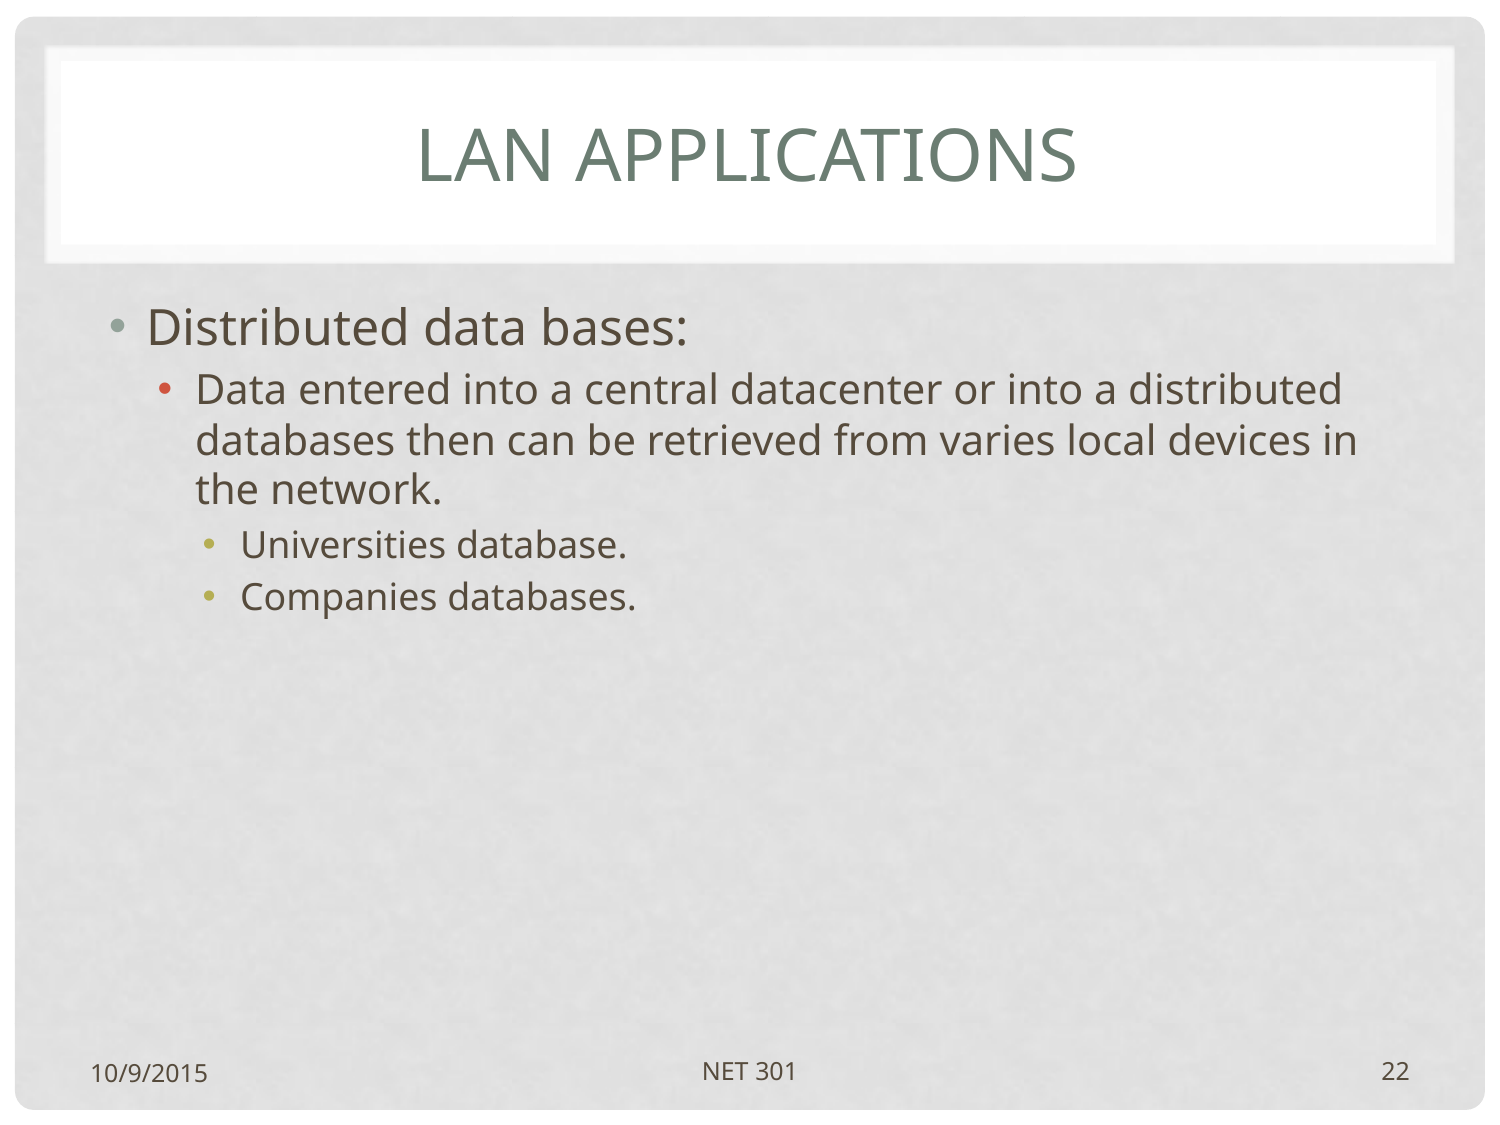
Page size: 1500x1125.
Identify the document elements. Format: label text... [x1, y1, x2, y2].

footer NET 301 [512, 1042, 988, 1103]
list Distributed data bases: Data entered into a central datacenter or into a distributed databases then can be retrieved from varies local devices in the network. Universities database. Companies databases. [75, 287, 1425, 1005]
title LAN applications [69, 66, 1425, 238]
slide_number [75, 1042, 425, 1103]
slide_number 22 [1074, 1042, 1425, 1103]
